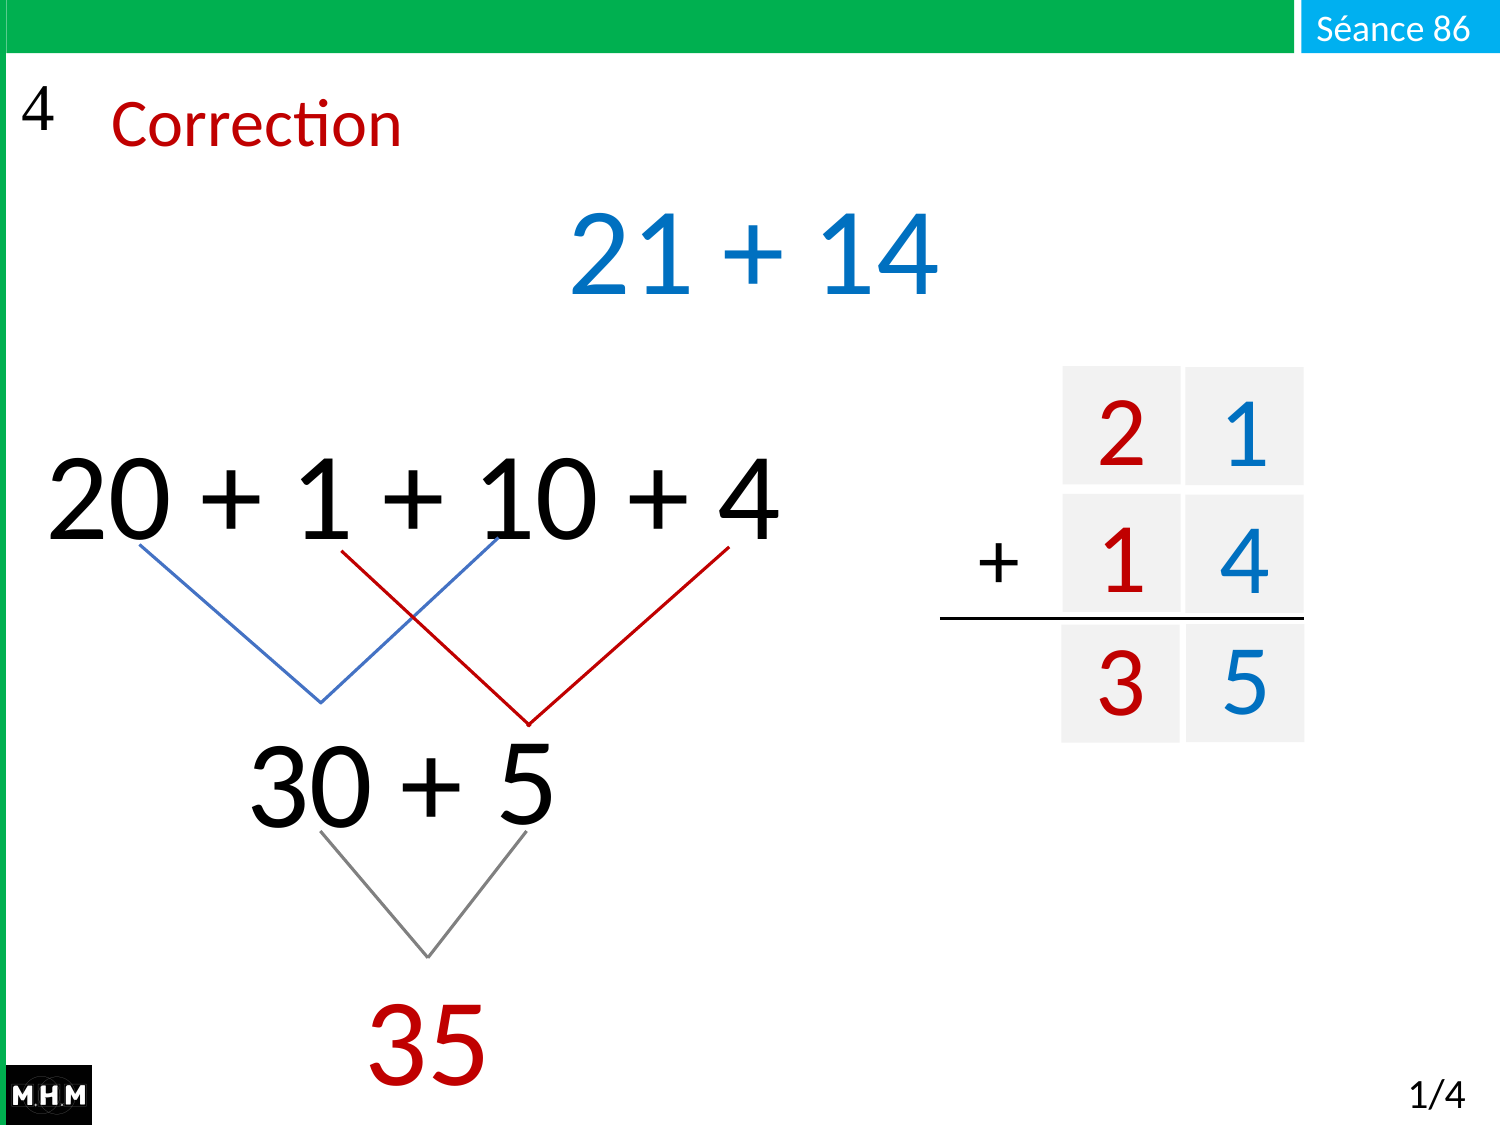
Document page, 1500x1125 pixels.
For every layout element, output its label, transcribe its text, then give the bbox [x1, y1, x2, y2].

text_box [341, 550, 527, 727]
text_box + [940, 493, 1060, 617]
title Correction [96, 80, 1391, 170]
text_box 3 [1060, 624, 1181, 744]
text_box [320, 537, 499, 704]
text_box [320, 830, 427, 958]
text_box 20 + 1 + 10 + 4 [8, 407, 819, 572]
text_box 4 [1184, 494, 1305, 614]
text_box 1 [1184, 366, 1305, 486]
text_box 21 + 14 [526, 162, 981, 327]
text_box 5 [394, 727, 660, 857]
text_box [427, 830, 527, 958]
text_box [527, 546, 730, 727]
text_box 35 [295, 952, 561, 1118]
text_box 1 [1061, 493, 1182, 613]
text_box 2 [1061, 365, 1182, 485]
text_box 5 [1185, 623, 1305, 743]
text_box 30 + [221, 704, 394, 861]
picture [6, 1065, 92, 1125]
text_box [139, 544, 320, 704]
list 1/4 [1373, 1064, 1500, 1125]
